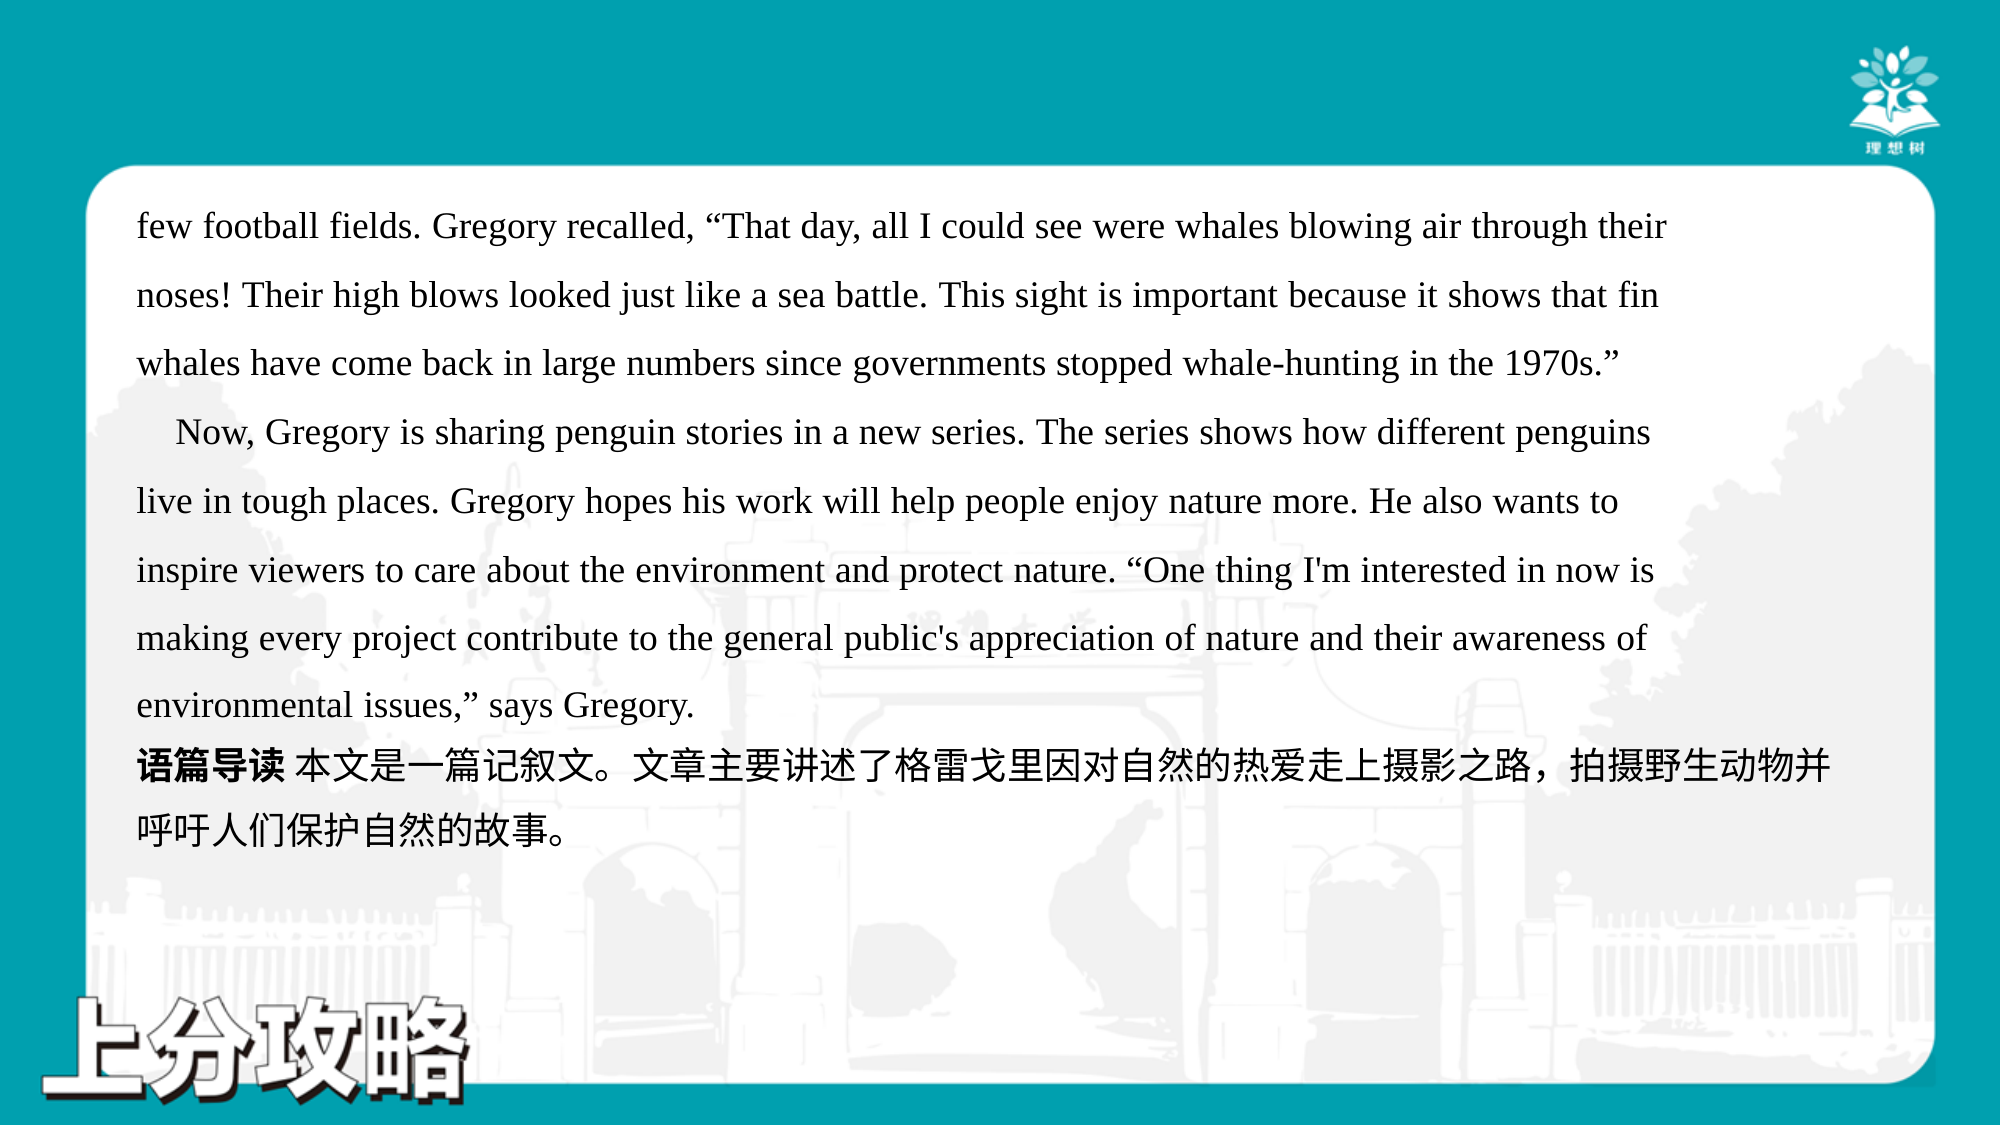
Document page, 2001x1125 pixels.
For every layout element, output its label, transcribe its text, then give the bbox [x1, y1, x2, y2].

picture [0, 0, 2000, 1125]
text_box few football fields. Gregory recalled, “That day, all I could see were whales blowing air through their noses! Their high blows looked just like a sea battle. This sight is important because it shows that fin whales have come back in large numbers since governments stopped whale-hunting in the 1970s.” Now, Gregory is sharing penguin stories in a new series. The series shows how different penguins live in tough places. Gregory hopes his work will help people enjoy nature more. He also wants to inspire viewers to care about the environment and protect nature. “One thing I'm interested in now is making every project contribute to the general public's appreciation of nature and their awareness of environmental issues,” says Gregory.#5 [136, 177, 1865, 717]
text_box 语篇导读 本文是一篇记叙文。文章主要讲述了格雷戈里因对自然的热爱走上摄影之路，拍摄野生动物并 呼吁人们保护自然的故事。 [136, 718, 1865, 845]
